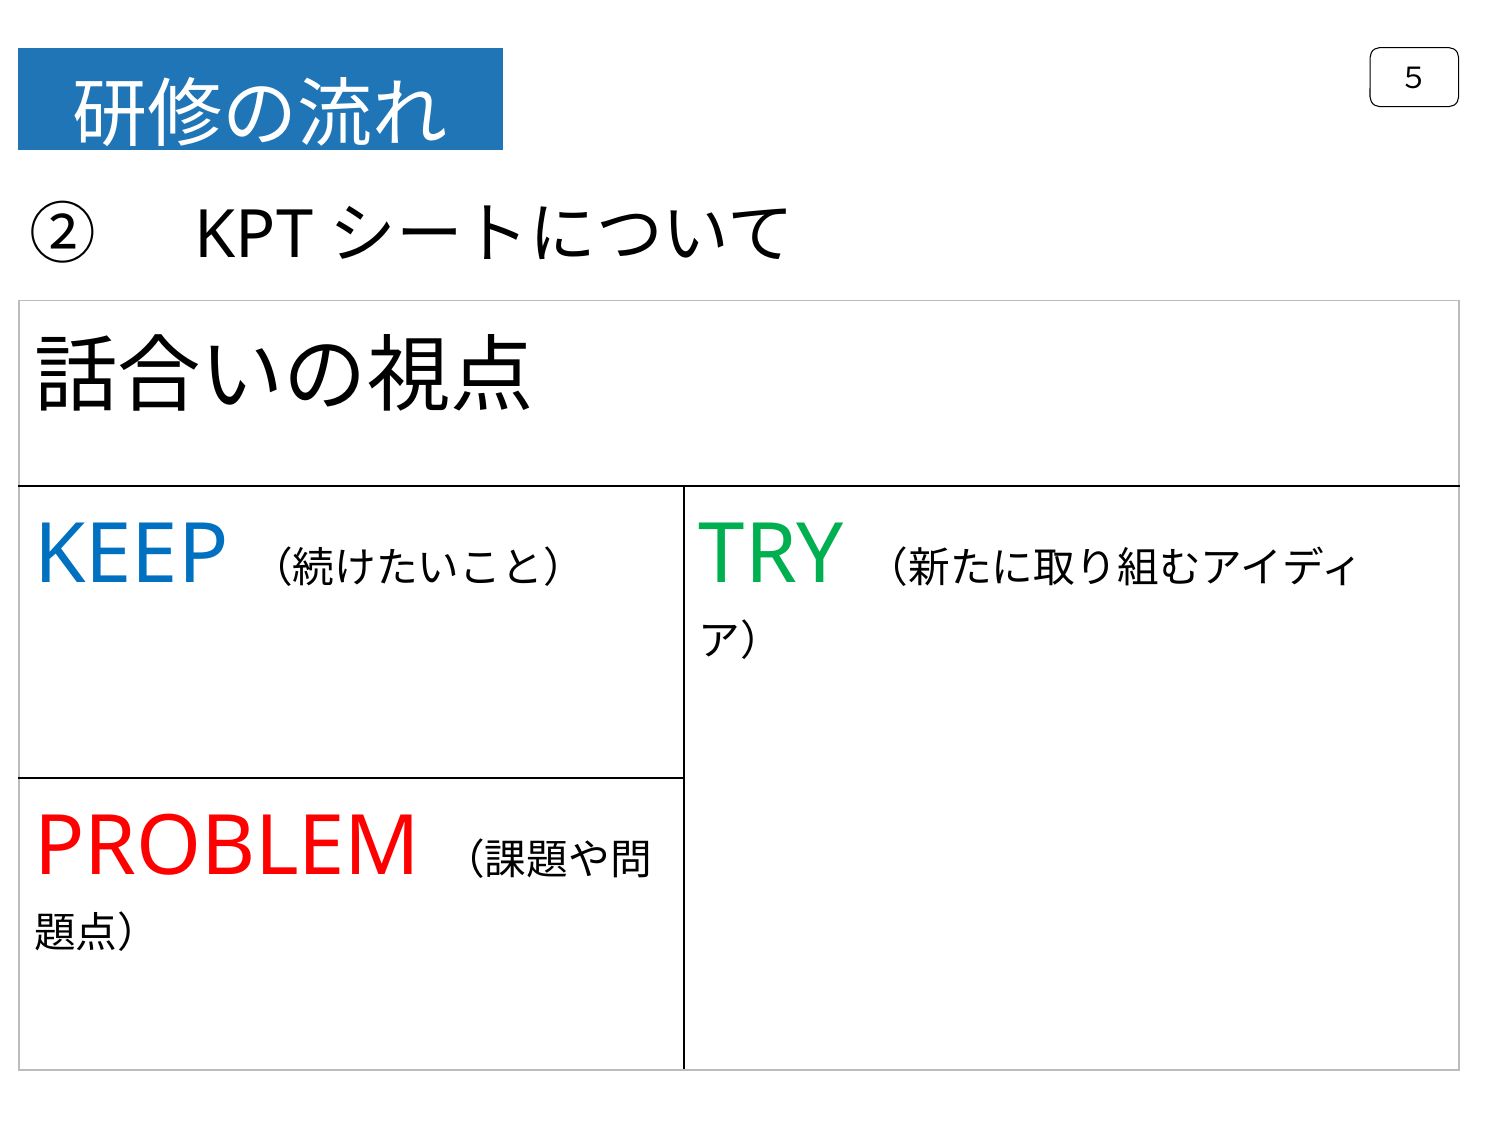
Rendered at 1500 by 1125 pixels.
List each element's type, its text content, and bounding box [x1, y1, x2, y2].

text_box ② KPTシートについて [14, 183, 1459, 278]
table_cell TRY（新たに取り組むアイディア） [685, 487, 1458, 1069]
table_cell KEEP（続けたいこと） [20, 487, 683, 777]
table_header 話合いの視点 [20, 301, 1458, 485]
table_cell PROBLEM（課題や問題点） [20, 779, 683, 1069]
text_box ５ [1368, 46, 1460, 108]
text_box 研修の流れ [18, 48, 503, 150]
